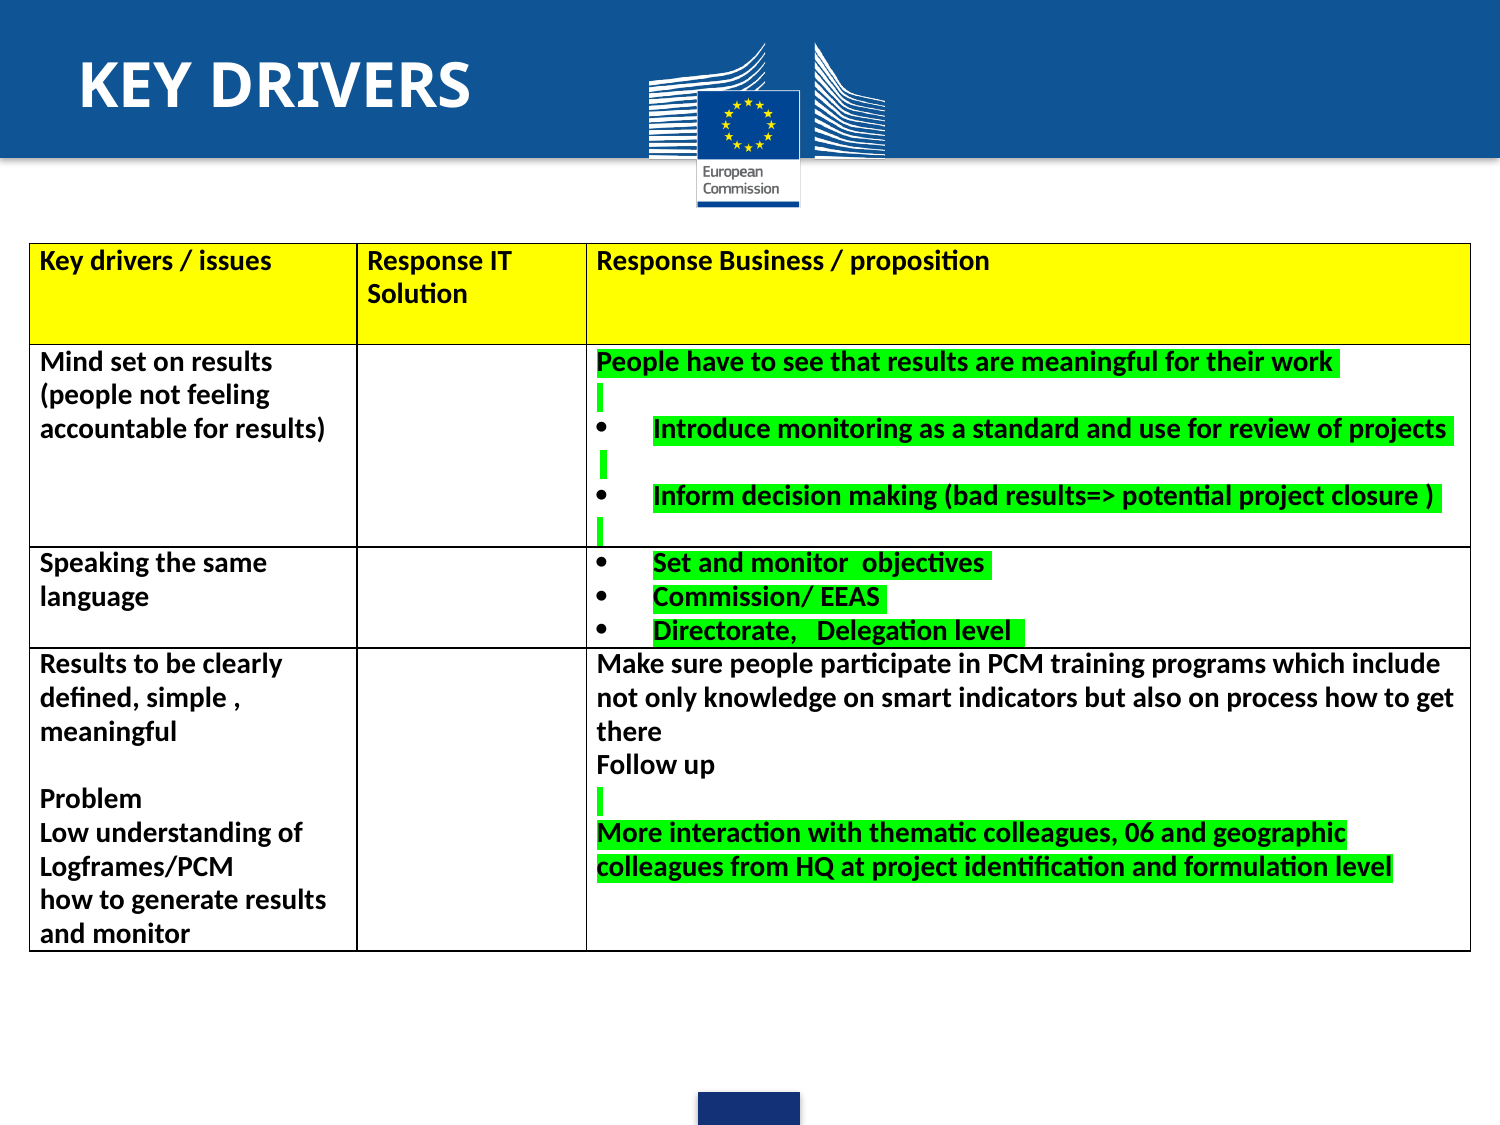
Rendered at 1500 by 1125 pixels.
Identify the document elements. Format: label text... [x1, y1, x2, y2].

table_cell Speaking the same language [30, 548, 356, 647]
table_header Response IT Solution [358, 244, 586, 344]
table_cell [358, 548, 586, 647]
table_header Key drivers / issues [30, 244, 356, 344]
table_cell Mind set on results (people not feeling accountable for results) [30, 345, 356, 546]
table_cell People have to see that results are meaningful for their work Introduce monitoring as a standard and use for review of projects Inform decision making (bad results=> potential project closure ) [587, 345, 1470, 546]
table_cell Make sure people participate in PCM training programs which include not only knowledge on smart indicators but also on process how to get there Follow up More interaction with thematic colleagues, 06 and geographic colleagues from HQ at project identification and formulation level [587, 649, 1470, 950]
table_cell Set and monitor objectives Commission/ EEAS Directorate, Delegation level [587, 548, 1470, 647]
picture [649, 159, 885, 208]
table_cell [358, 649, 586, 950]
title KEY DRIVERS [3, 5, 1354, 159]
table_cell [358, 345, 586, 546]
table_header Response Business / proposition [587, 244, 1470, 344]
table_cell Results to be clearly defined, simple , meaningful Problem Low understanding of Logframes/PCM how to generate results and monitor [30, 649, 356, 950]
